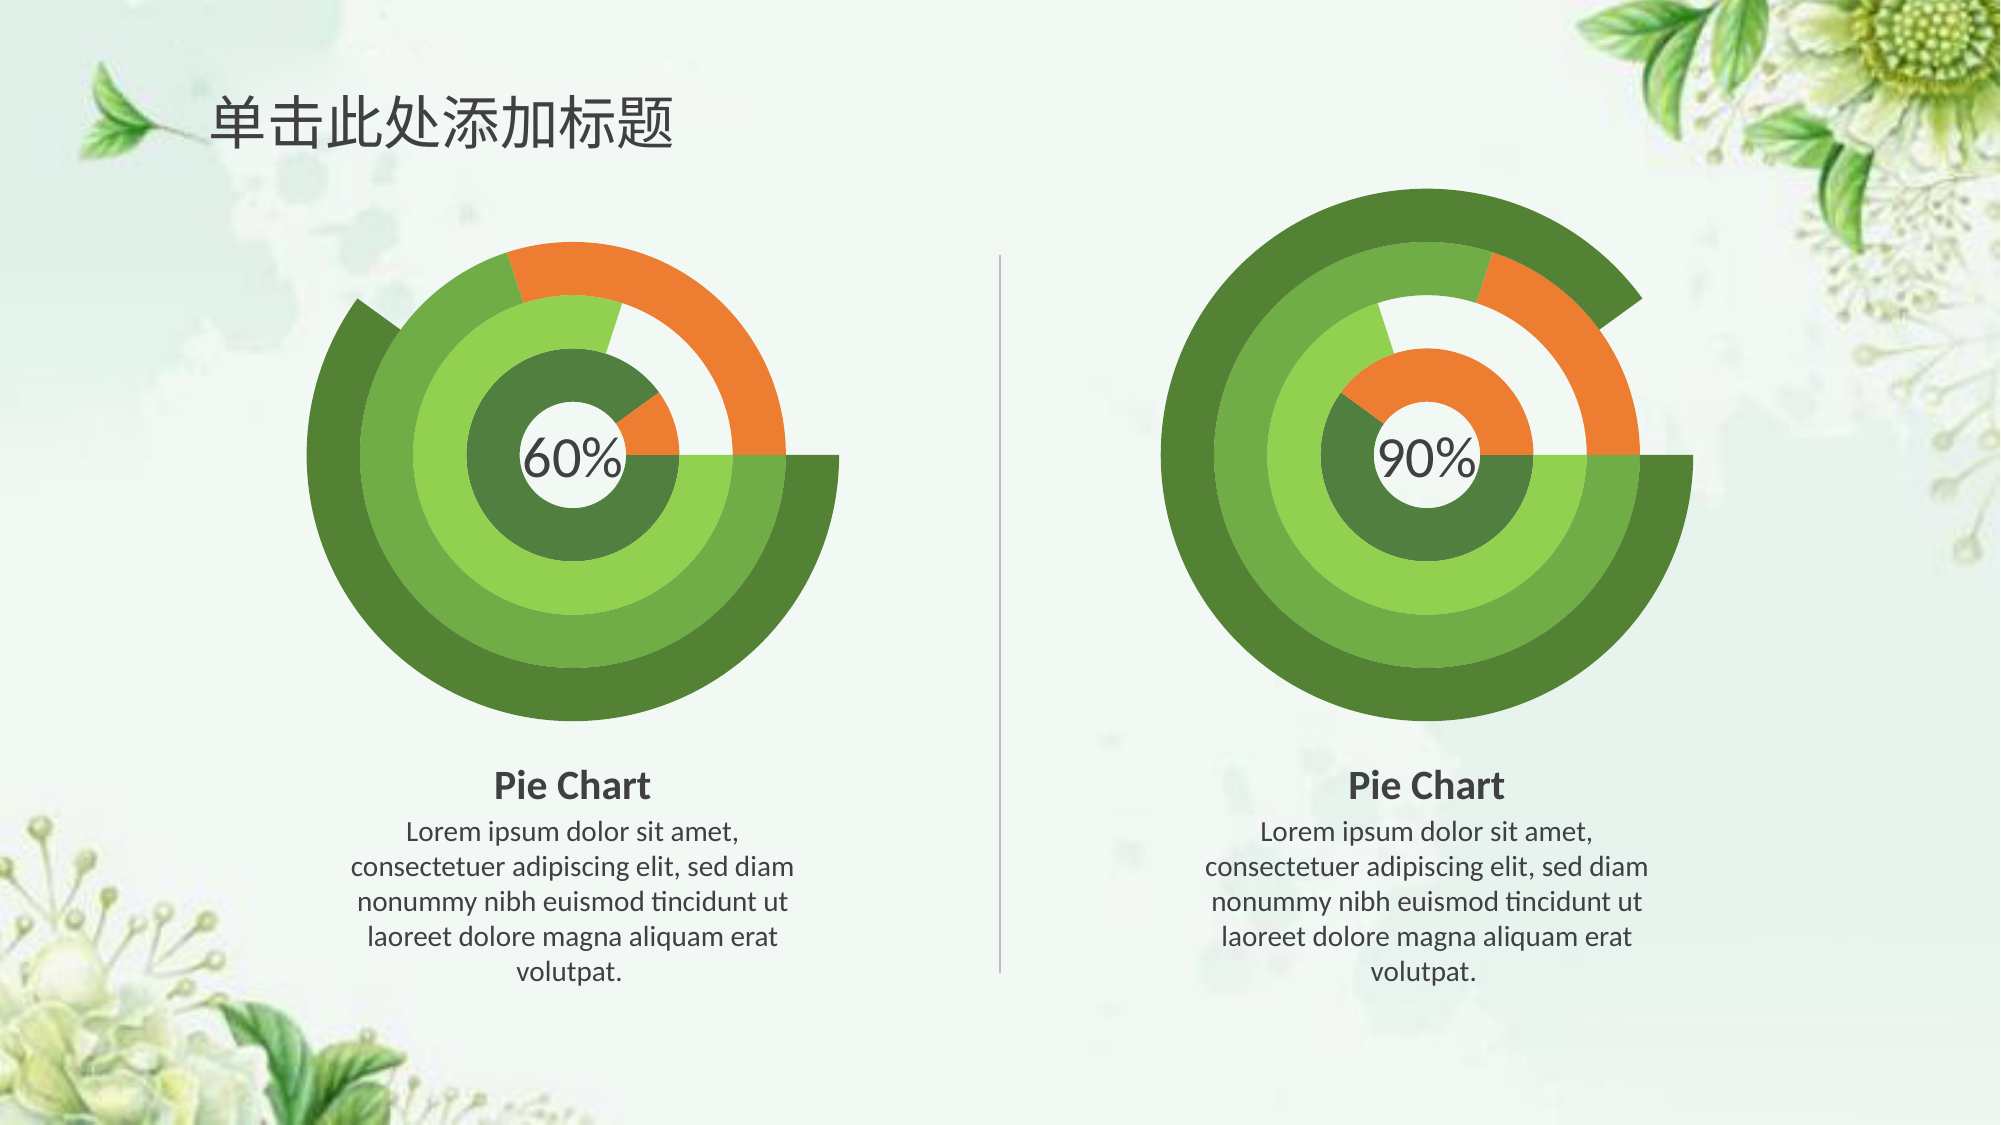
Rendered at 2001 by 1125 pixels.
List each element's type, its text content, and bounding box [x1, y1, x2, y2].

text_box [1165, 749, 1689, 998]
picture [0, 0, 2001, 1125]
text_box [155, 168, 1845, 742]
text_box 单击此处添加标题 [194, 79, 690, 164]
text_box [311, 749, 835, 998]
